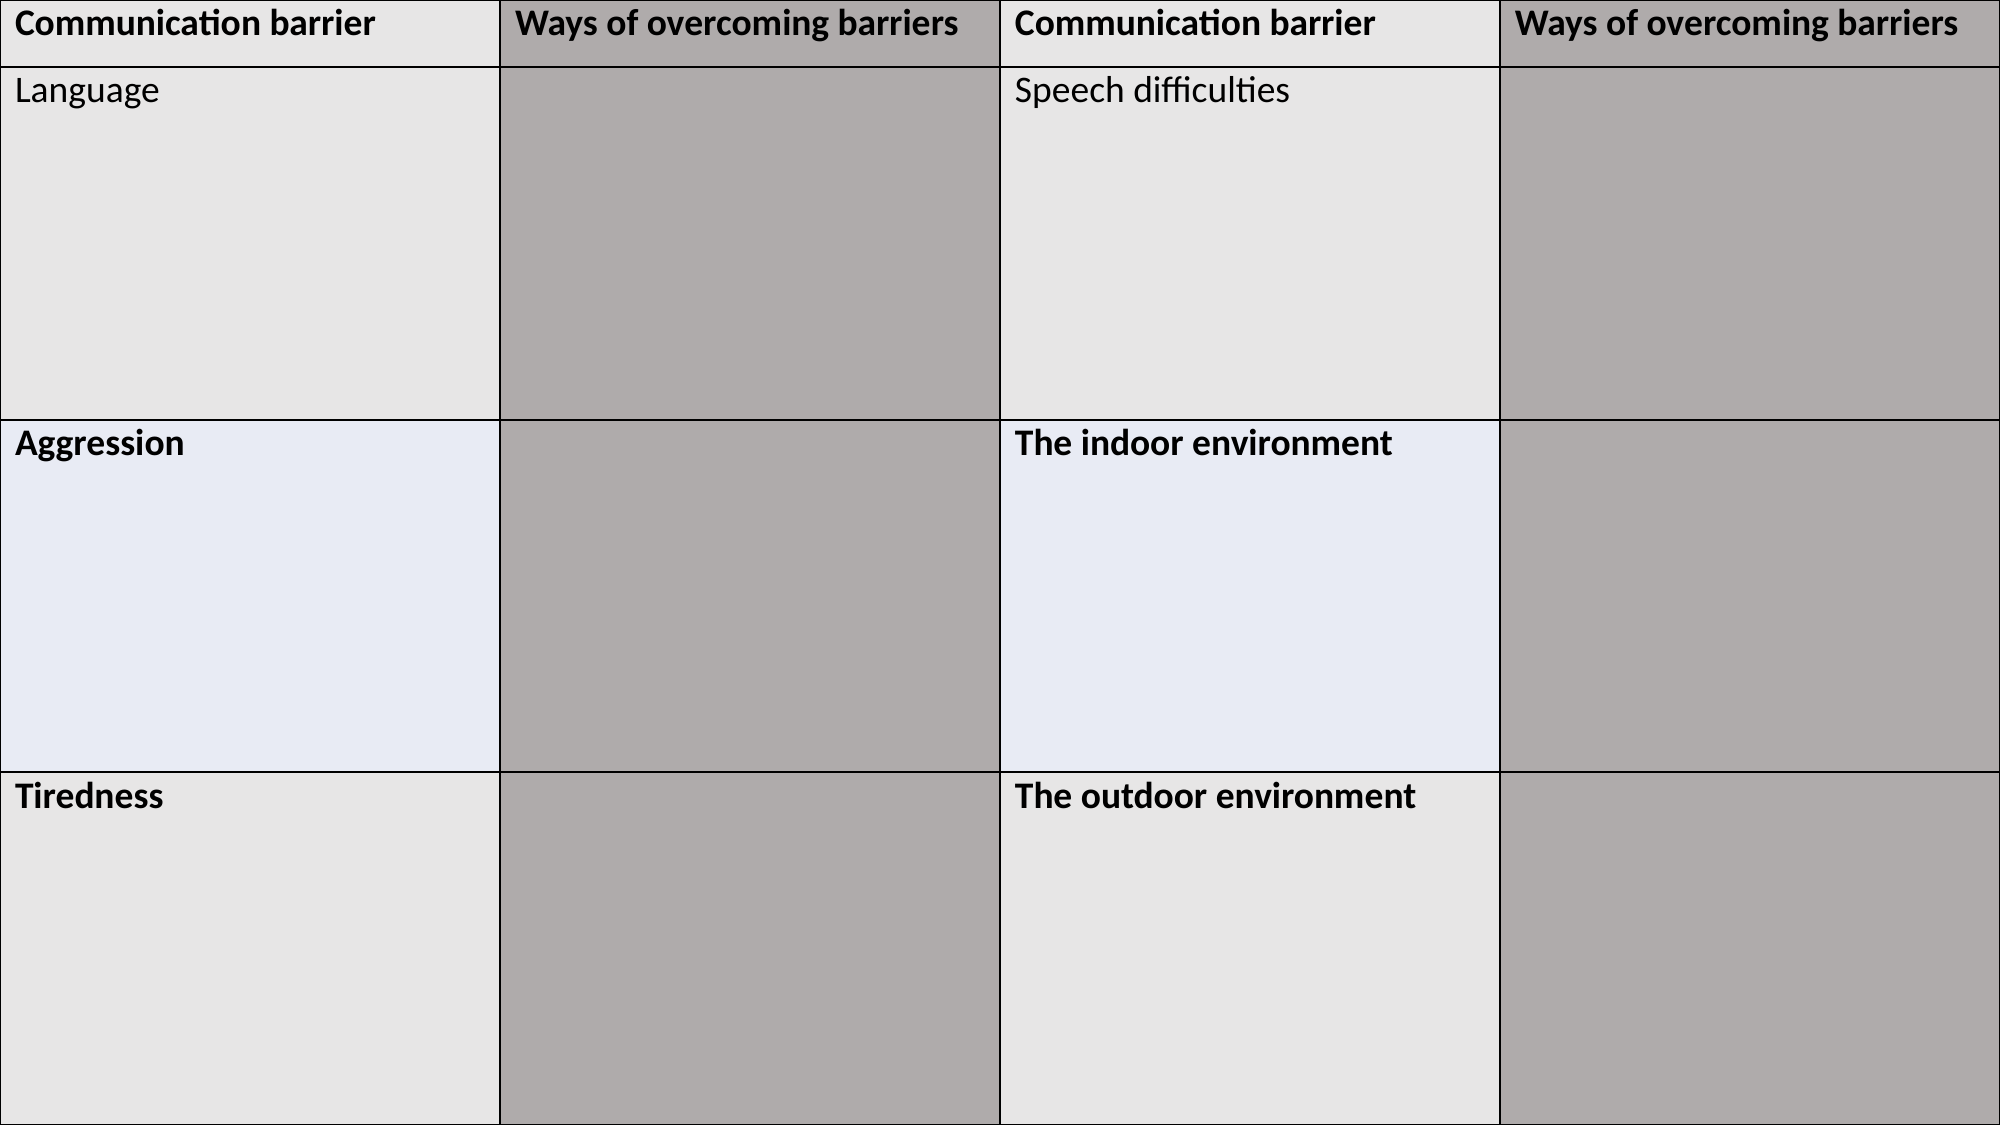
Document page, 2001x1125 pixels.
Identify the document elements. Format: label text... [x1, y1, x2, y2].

table_header Communication barrier [1, 1, 499, 66]
table_header Communication barrier [1001, 1, 1499, 66]
table_cell Aggression [1, 421, 499, 771]
table_header Ways of overcoming barriers [501, 1, 999, 66]
table_cell Speech difficulties [1001, 68, 1499, 419]
table_cell [1501, 68, 1999, 419]
table_cell [501, 421, 999, 771]
table_header Ways of overcoming barriers [1501, 1, 1999, 66]
table_cell [501, 68, 999, 419]
table_cell [501, 773, 999, 1124]
table_cell Tiredness [1, 773, 499, 1124]
table_cell The outdoor environment [1001, 773, 1499, 1124]
table_cell [1501, 773, 1999, 1124]
table_cell The indoor environment [1001, 421, 1499, 771]
table_cell [1501, 421, 1999, 771]
table_cell Language [1, 68, 499, 419]
